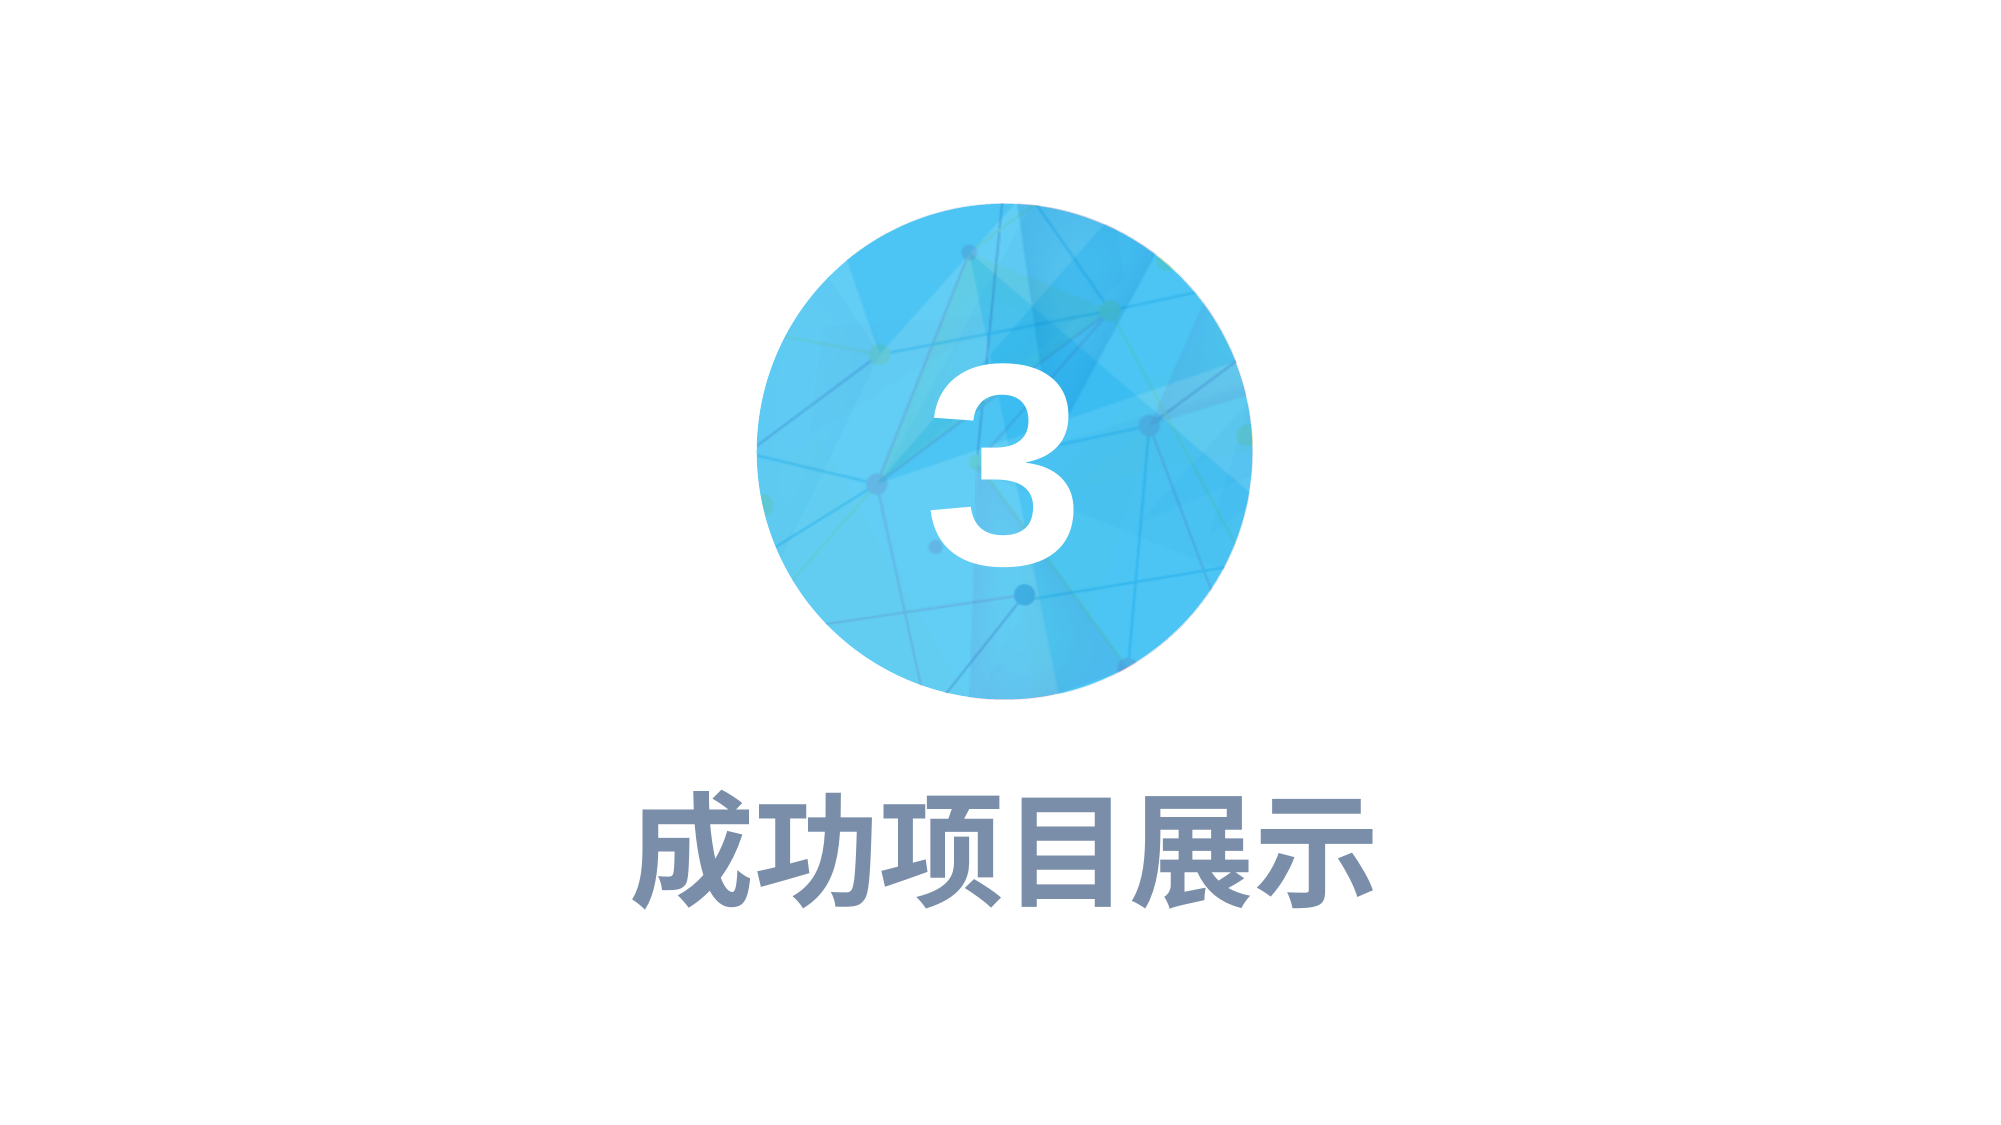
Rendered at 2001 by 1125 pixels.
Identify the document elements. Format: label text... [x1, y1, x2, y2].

text_box 成功项目展示 [408, 765, 1601, 931]
picture [756, 203, 1253, 701]
